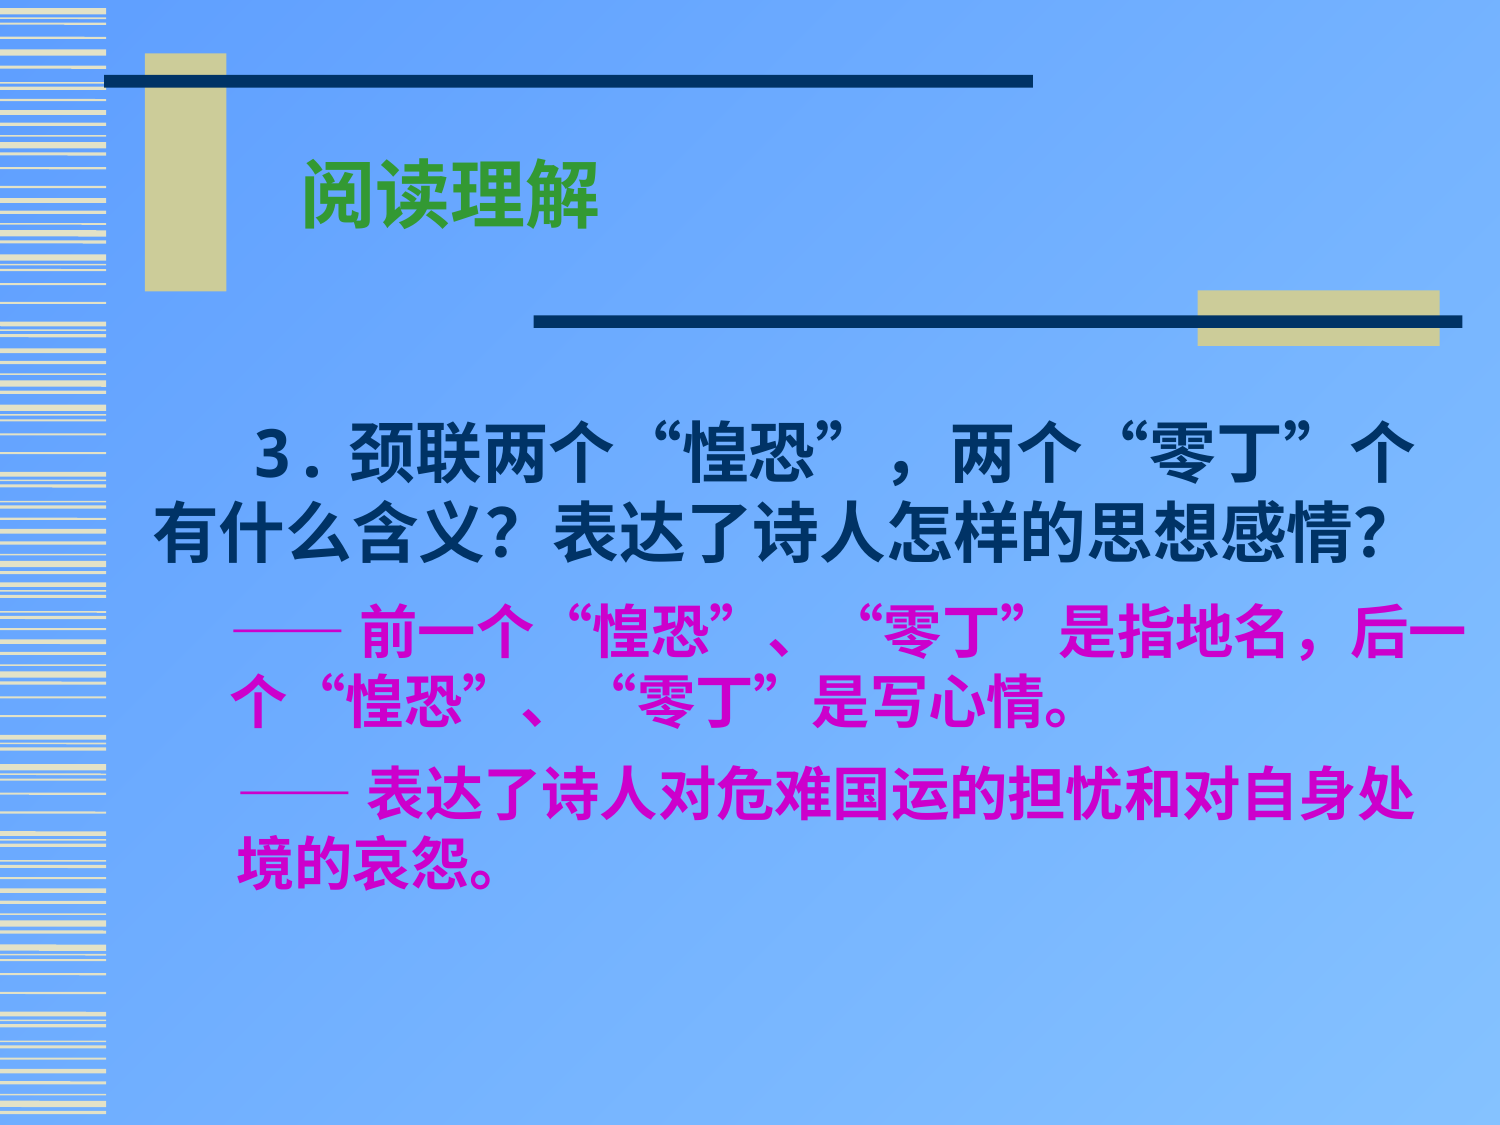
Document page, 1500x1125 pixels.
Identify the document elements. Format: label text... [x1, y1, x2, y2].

text_box 3.颈联两个“惶恐”，两个“零丁”个有什么含义？表达了诗人怎样的思想感情？ [137, 403, 1465, 638]
text_box ——表达了诗人对危难国运的担忧和对自身处 境的哀怨。 [221, 749, 1431, 905]
text_box 阅读理解 [285, 140, 616, 245]
text_box 明月 喻清高 [0, 25, 15, 36]
text_box ——前一个“惶恐”、“零丁”是指地名，后一个“惶恐”、“零丁”是写心情。 [214, 587, 1500, 743]
text_box 明月 喻清高 [25, 0, 40, 8]
